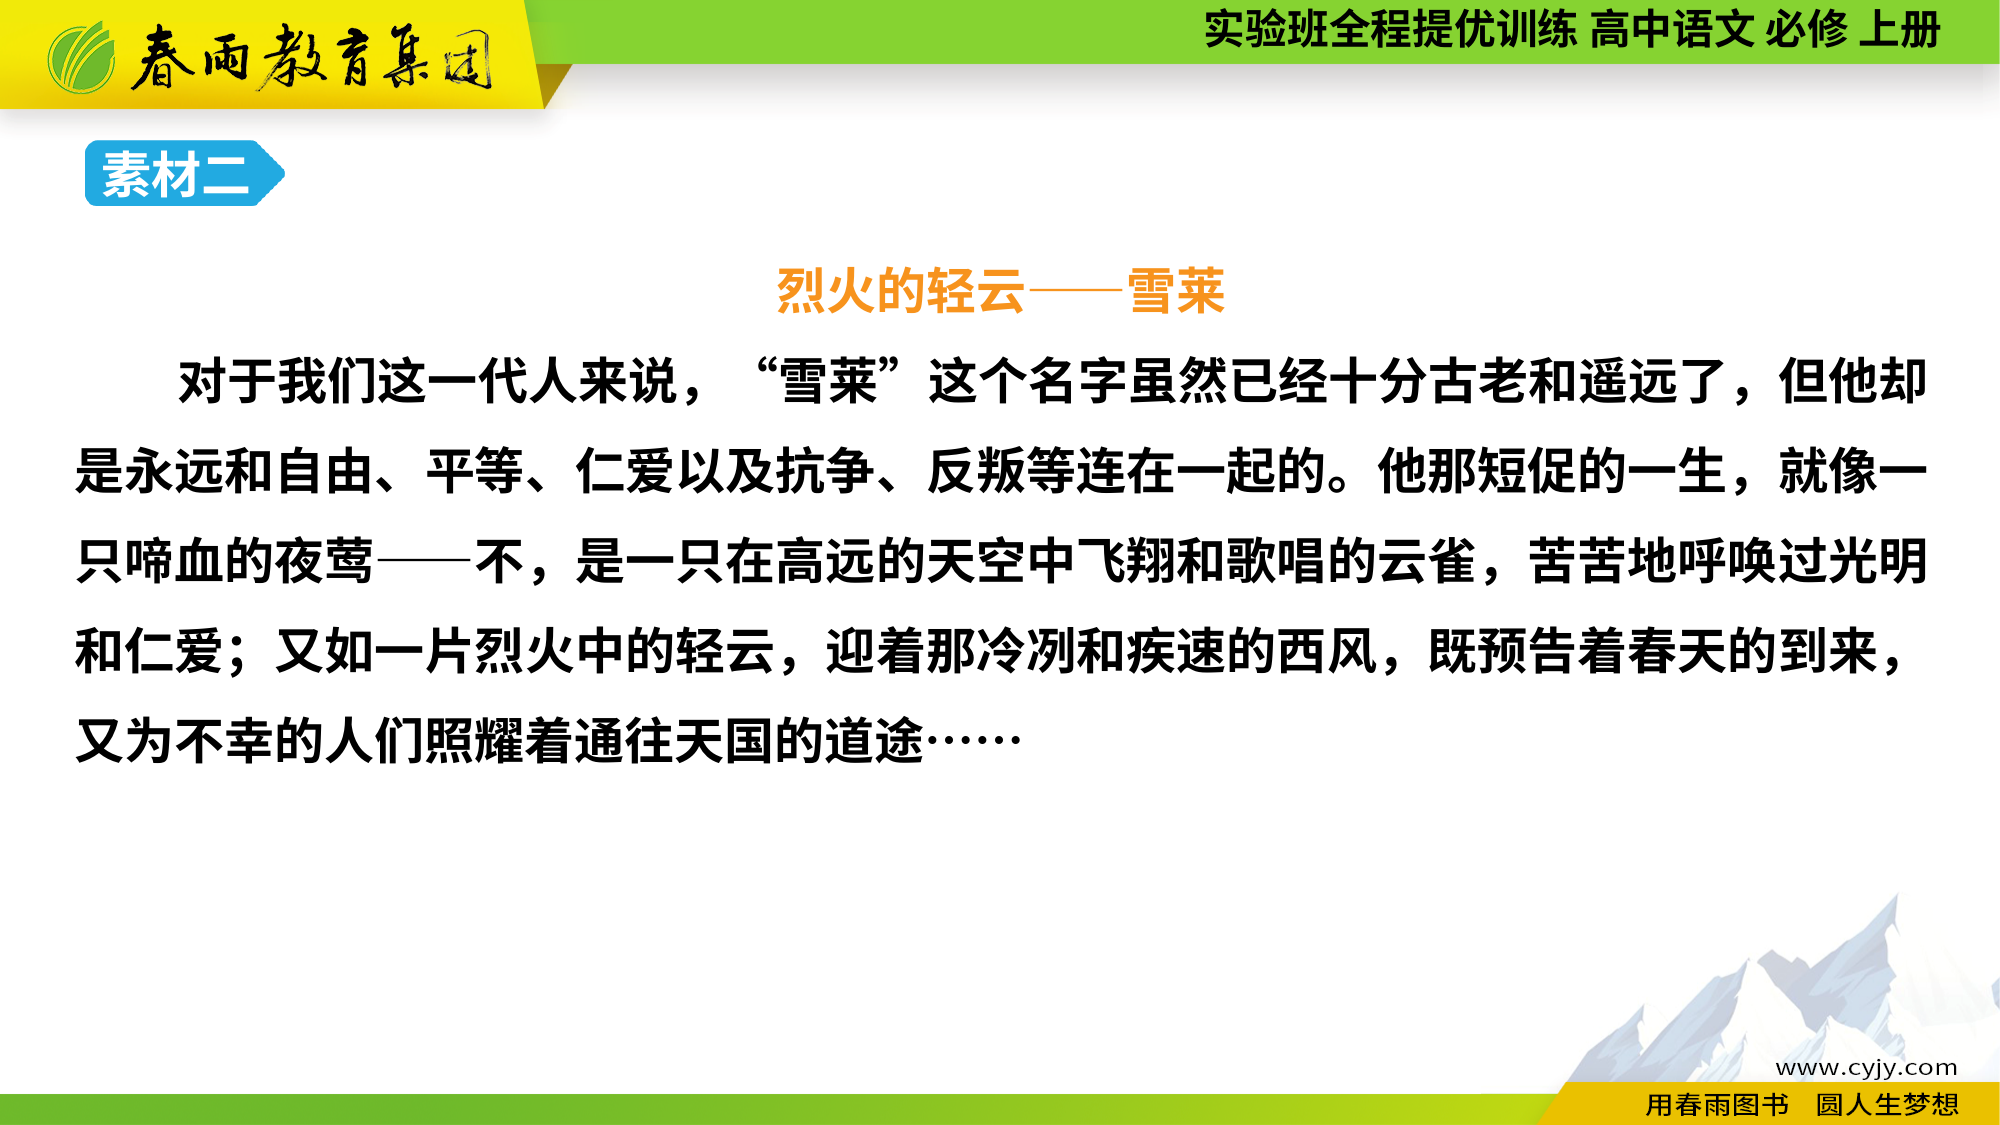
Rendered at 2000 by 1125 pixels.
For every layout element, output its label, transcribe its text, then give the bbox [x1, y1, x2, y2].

picture [0, 0, 2000, 1125]
list 烈火的轻云——雪莱 对于我们这一代人来说，“雪莱”这个名字虽然已经十分古老和遥远了，但他却是永远和自由、平等、仁爱以及抗争、反叛等连在一起的。他那短促的一生，就像一只啼血的夜莺——不，是一只在高远的天空中飞翔和歌唱的云雀，苦苦地呼唤过光明和仁爱；又如一片烈火中的轻云，迎着那冷冽和疾速的西风，既预告着春天的到来，又为不幸的人们照耀着通往天国的道途…… [59, 221, 1944, 783]
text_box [85, 135, 285, 212]
